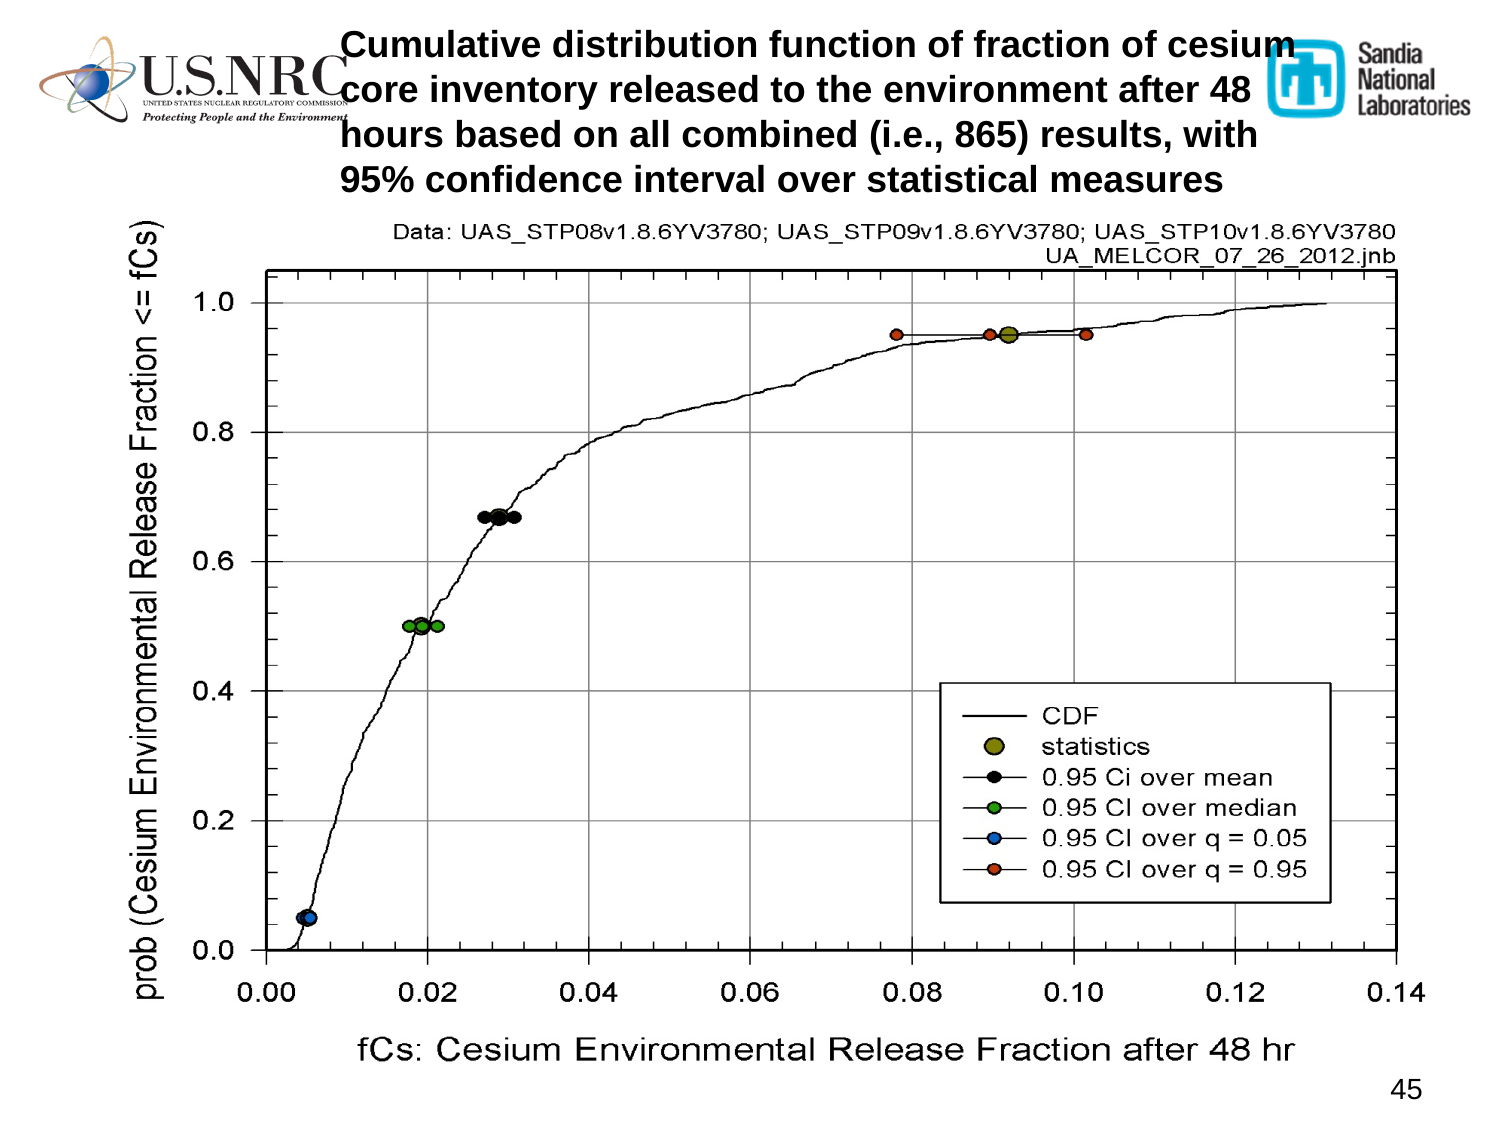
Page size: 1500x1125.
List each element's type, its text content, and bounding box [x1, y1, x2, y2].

slide_number 45 [1353, 1084, 1461, 1113]
picture [1325, 49, 1337, 108]
picture [1325, 33, 1475, 126]
picture [112, 212, 1463, 1076]
text_box Cumulative distribution function of fraction of cesium core inventory released to the environment after 48 hours based on all combined (i.e., 865) results, with 95% confidence interval over statistical measures [324, 12, 1325, 208]
picture [37, 33, 324, 126]
